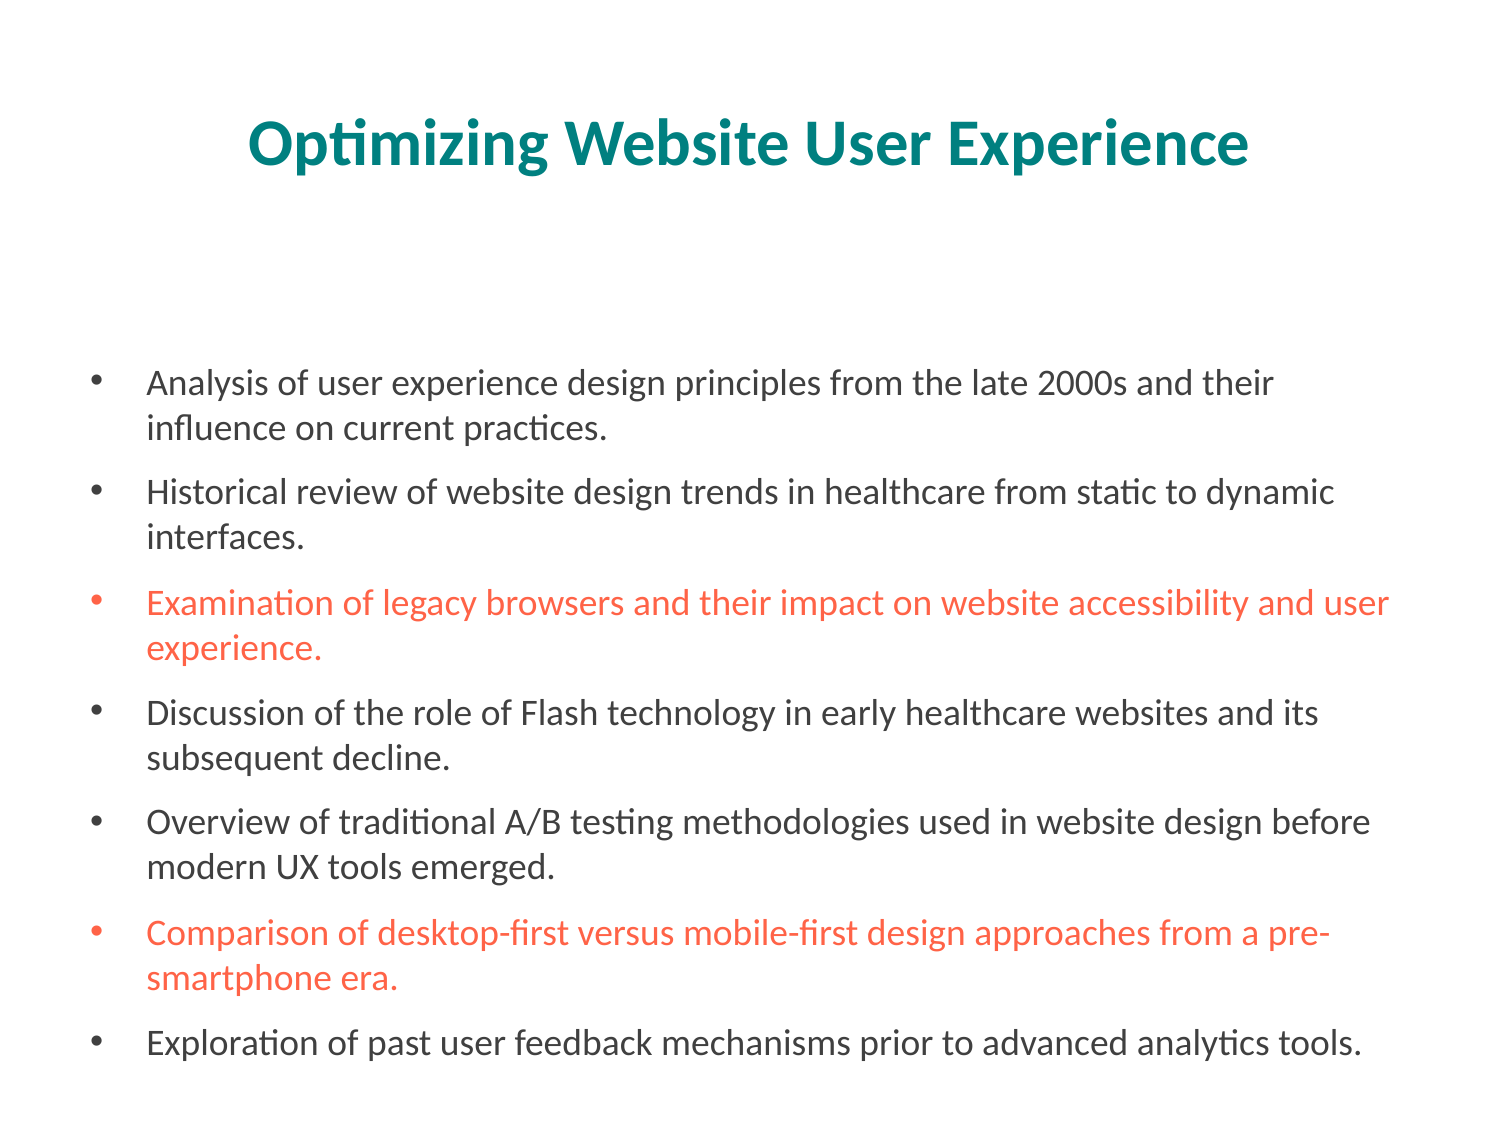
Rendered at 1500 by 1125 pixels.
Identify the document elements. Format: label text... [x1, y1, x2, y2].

list Analysis of user experience design principles from the late 2000s and their influence on current practices. Historical review of website design trends in healthcare from static to dynamic interfaces. Examination of legacy browsers and their impact on website accessibility and user experience. Discussion of the role of Flash technology in early healthcare websites and its subsequent decline. Overview of traditional A/B testing methodologies used in website design before modern UX tools emerged. Comparison of desktop-first versus mobile-first design approaches from a pre-smartphone era. Exploration of past user feedback mechanisms prior to advanced analytics tools. [75, 262, 1425, 1005]
title Optimizing Website User Experience [75, 45, 1425, 233]
